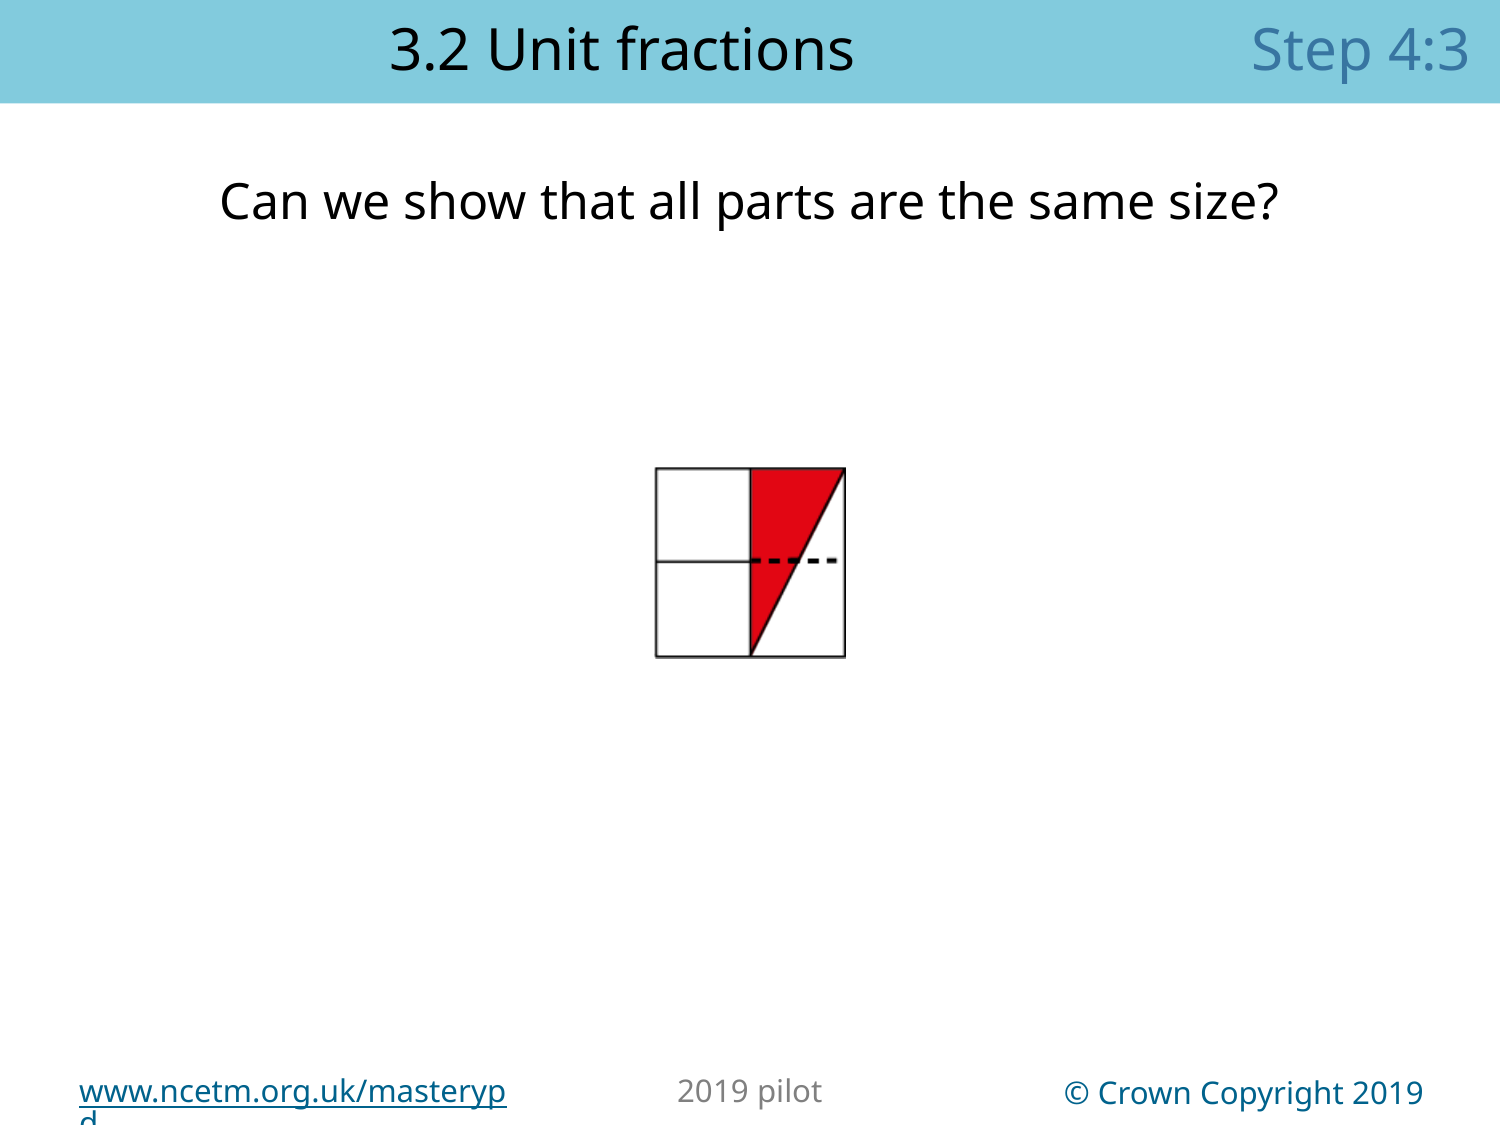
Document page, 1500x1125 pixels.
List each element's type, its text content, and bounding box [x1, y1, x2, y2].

picture [653, 466, 846, 659]
text_box Can we show that all parts are the same size? [129, 162, 1371, 238]
list 3.2 Unit fractions Step 4:3 [0, 0, 1500, 104]
